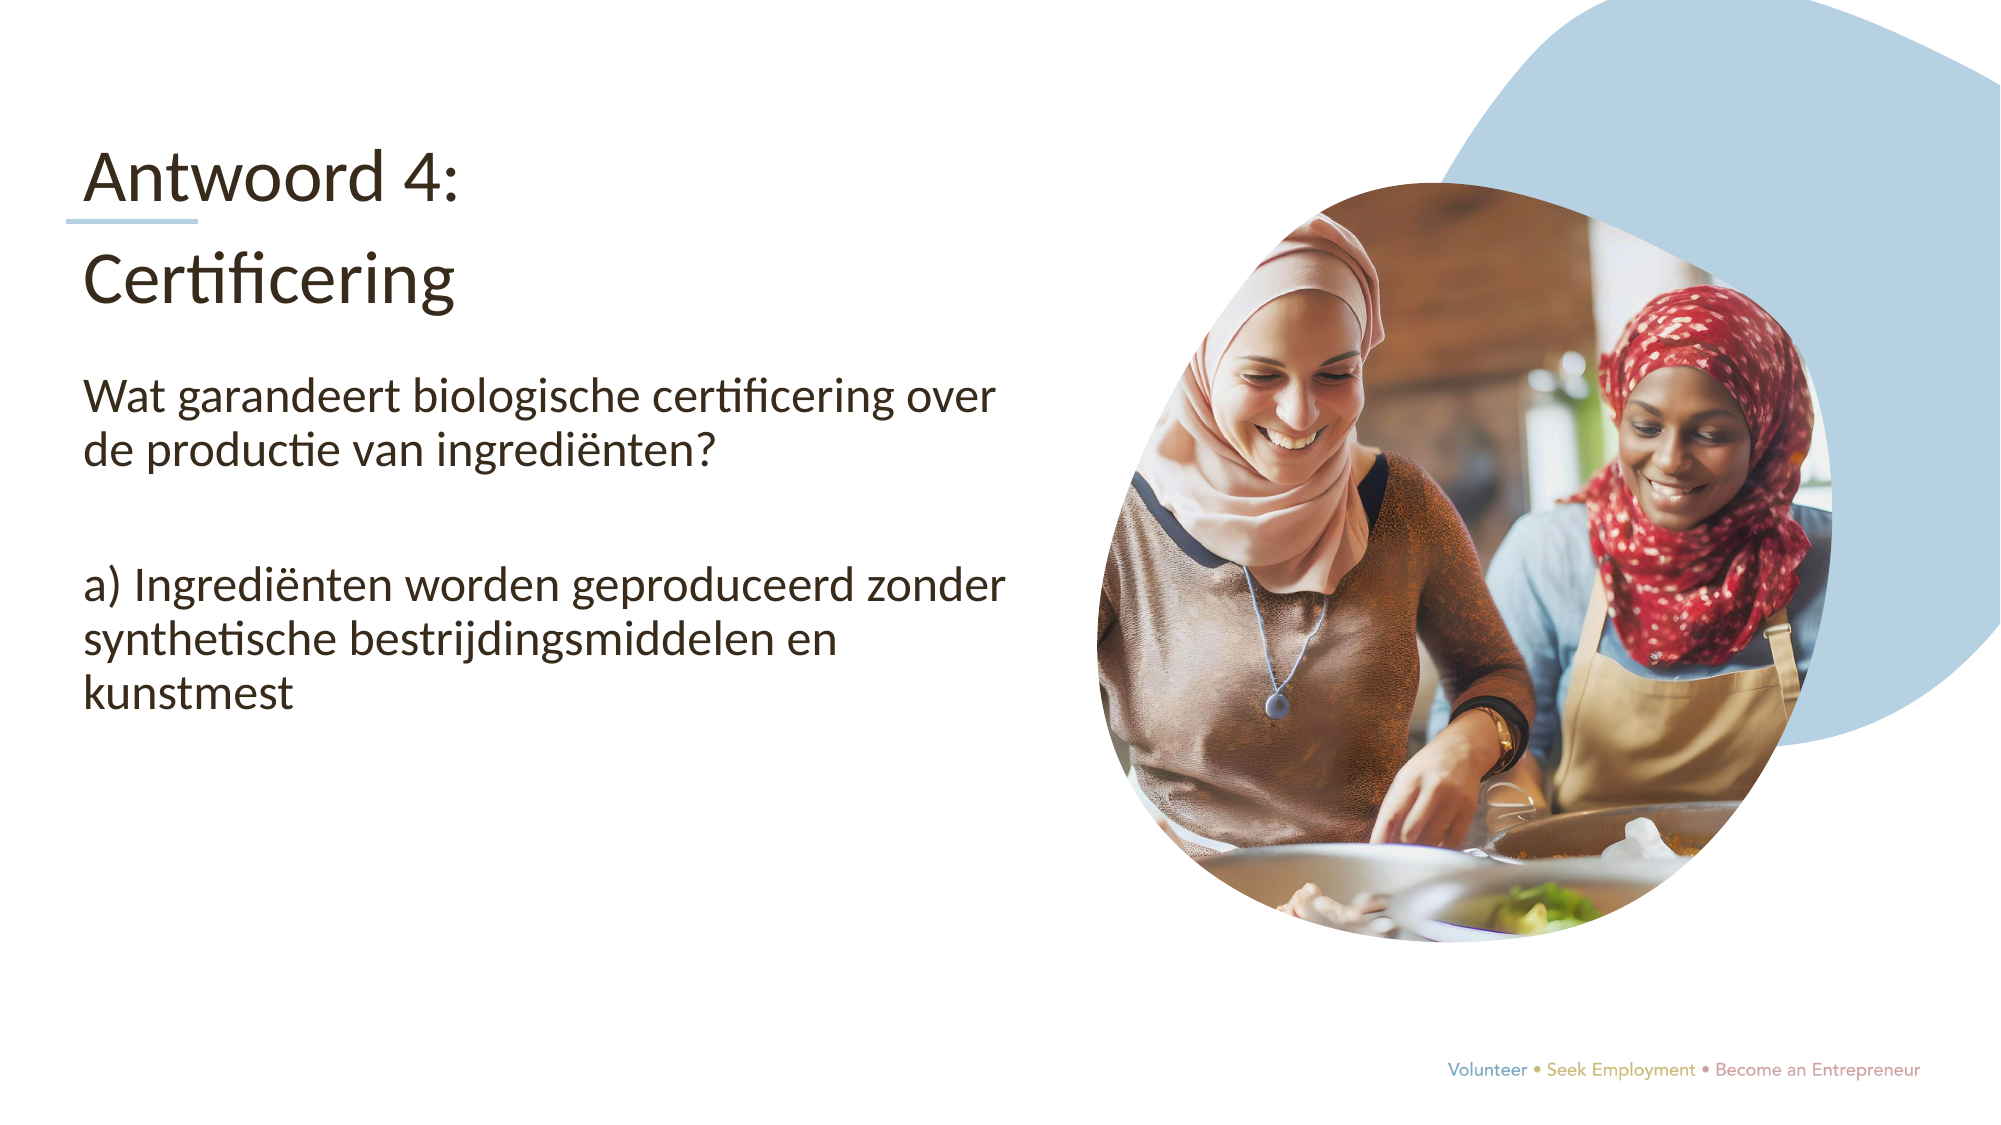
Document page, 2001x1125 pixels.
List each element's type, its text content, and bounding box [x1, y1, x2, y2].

text_box Wat garandeert biologische certificering over de productie van ingrediënten? a) Ingrediënten worden geproduceerd zonder synthetische bestrijdingsmiddelen en kunstmest [68, 362, 1035, 1026]
text_box Antwoord 4: Certificering [68, 129, 903, 356]
picture [1418, 1046, 1971, 1103]
picture [1097, 182, 1833, 943]
